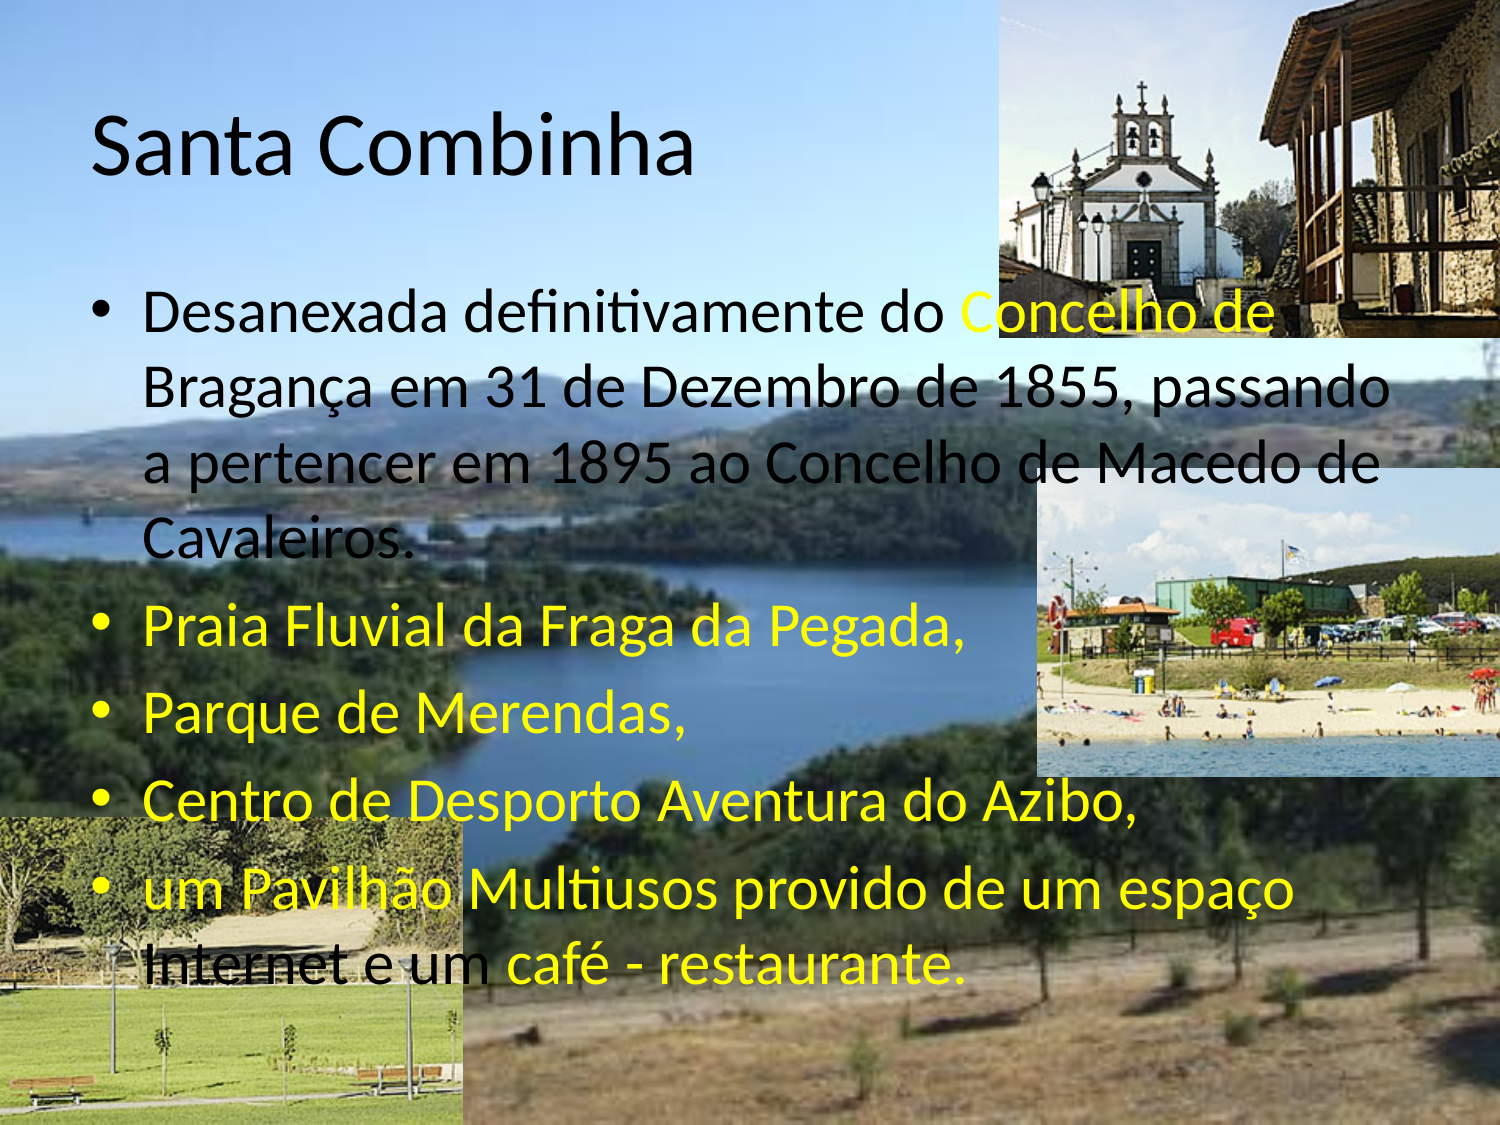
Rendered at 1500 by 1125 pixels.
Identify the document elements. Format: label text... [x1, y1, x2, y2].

title Santa Combinha [75, 45, 994, 233]
list Desanexada definitivamente do Concelho de Bragança em 31 de Dezembro de 1855, passando a pertencer em 1895 ao Concelho de Macedo de Cavaleiros. Praia Fluvial da Fraga da Pegada, Parque de Merendas, Centro de Desporto Aventura do Azibo, um Pavilhão Multiusos provido de um espaço Internet e um café - restaurante. [75, 262, 1425, 1005]
picture [0, 0, 1500, 1125]
